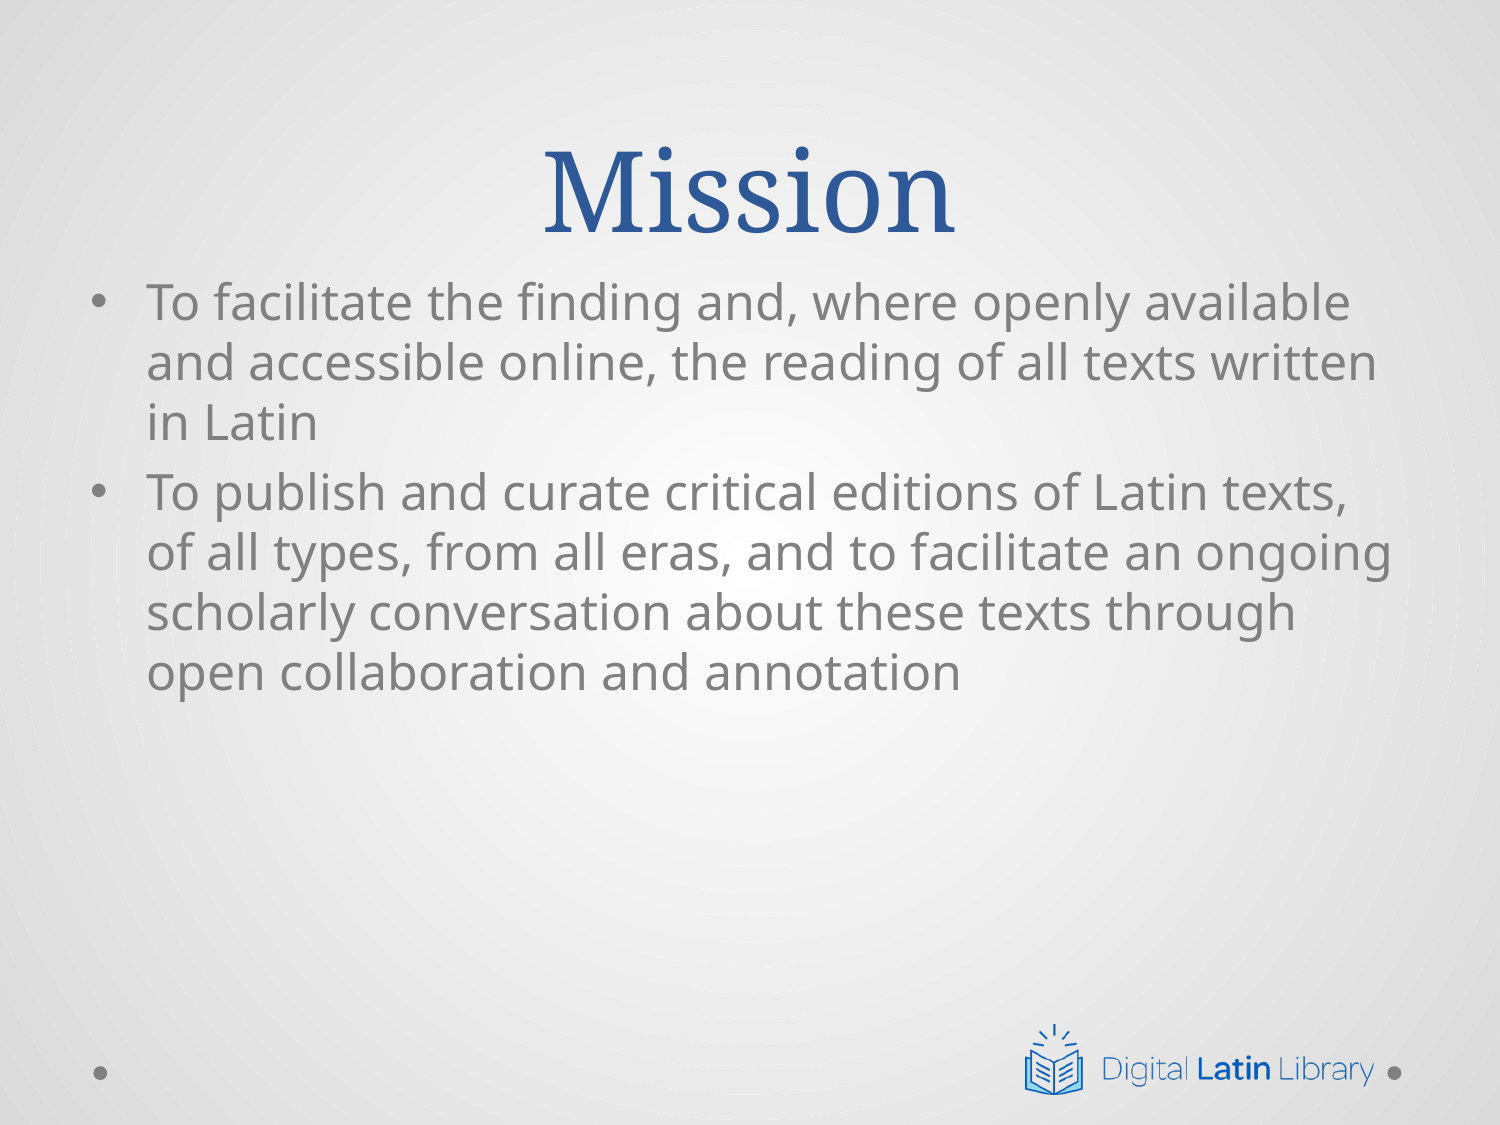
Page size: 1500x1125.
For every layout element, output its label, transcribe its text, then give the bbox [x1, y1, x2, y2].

title Mission [75, 0, 1425, 262]
list To facilitate the finding and, where openly available and accessible online, the reading of all texts written in Latin To publish and curate critical editions of Latin texts, of all types, from all eras, and to facilitate an ongoing scholarly conversation about these texts through open collaboration and annotation [75, 262, 1425, 1005]
picture [1025, 1024, 1374, 1095]
